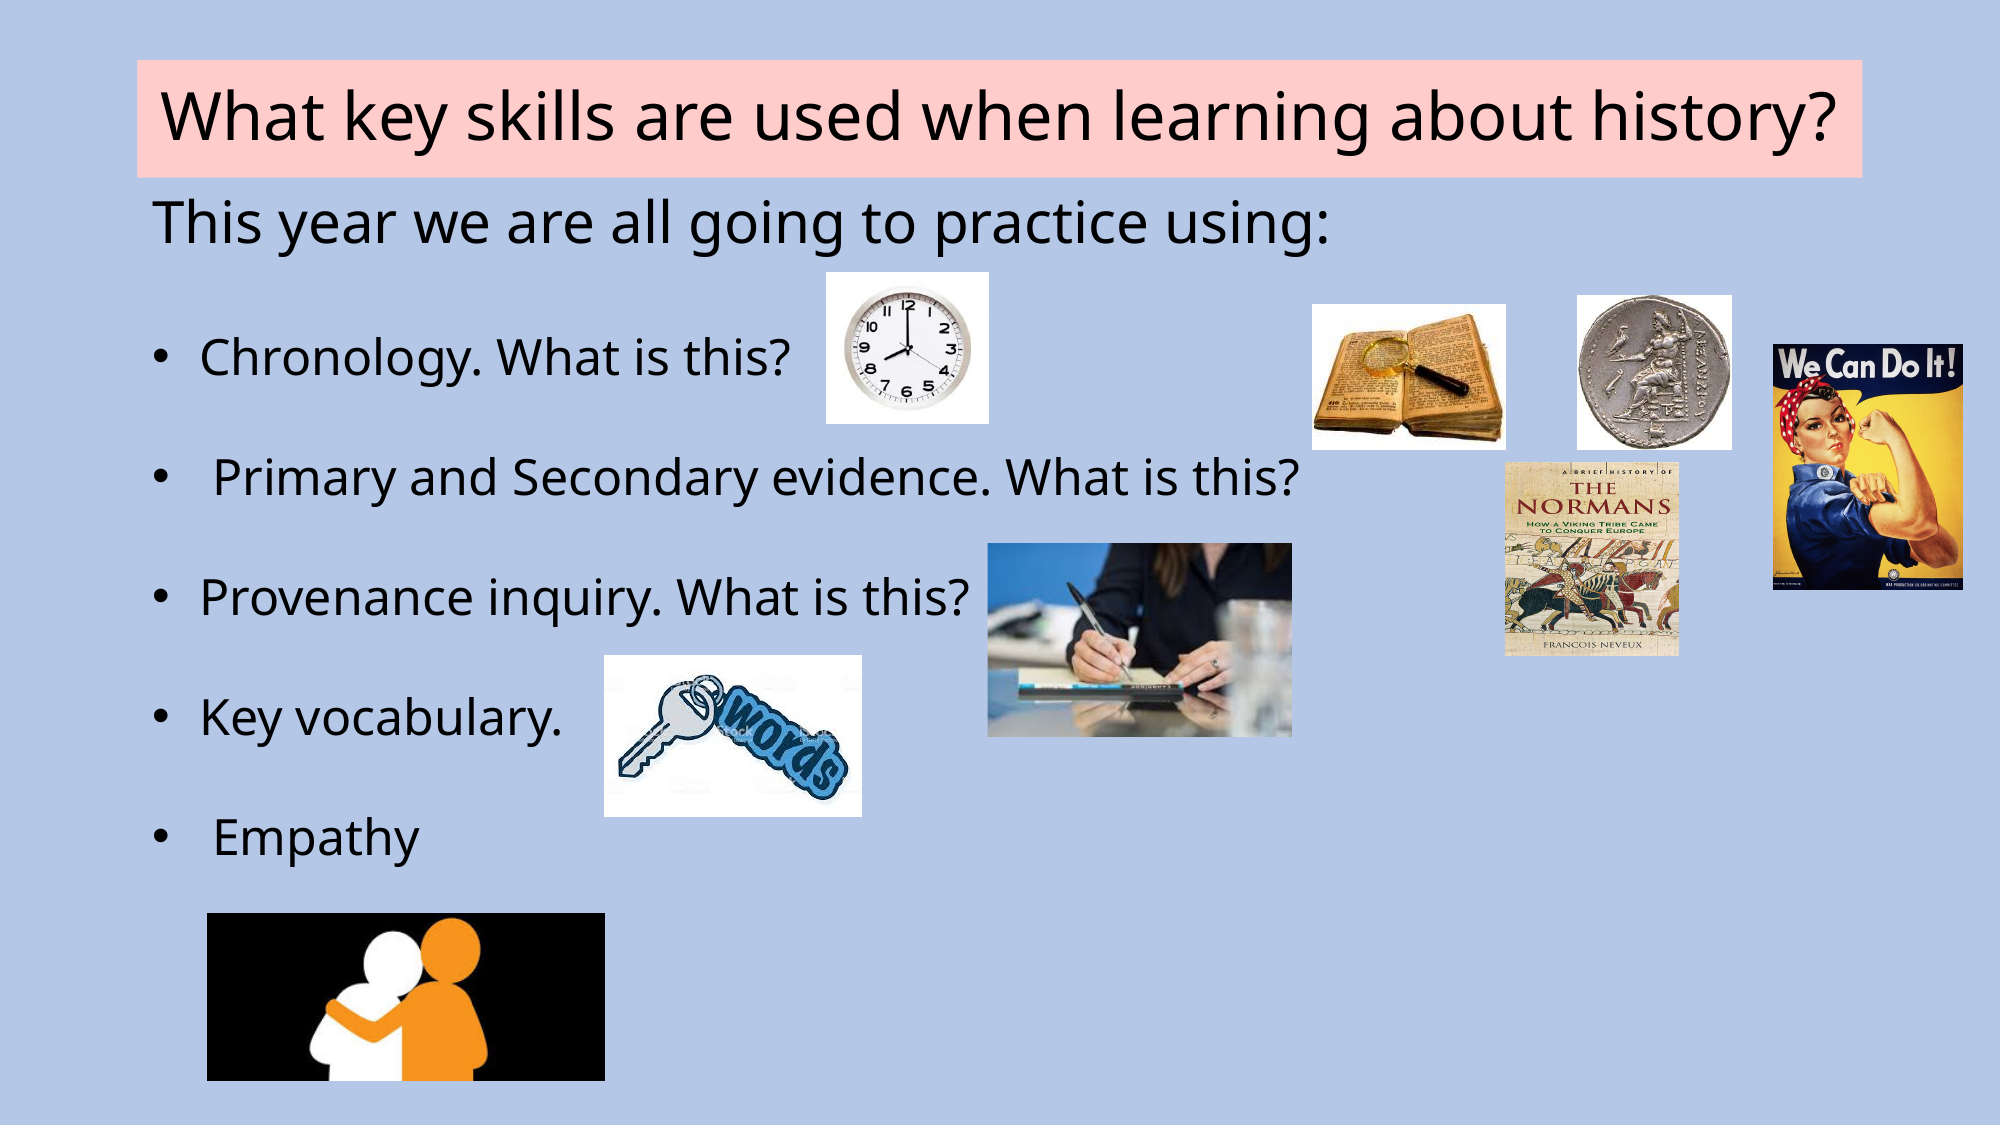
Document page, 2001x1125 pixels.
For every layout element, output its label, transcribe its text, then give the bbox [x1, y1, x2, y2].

picture [207, 913, 605, 1082]
text_box This year we are all going to practice using: Chronology. What is this? Primary and Secondary evidence. What is this? Provenance inquiry. What is this? Key vocabulary. Empathy [137, 177, 1906, 873]
picture [604, 655, 863, 818]
picture [1772, 343, 1963, 590]
picture [1505, 462, 1679, 656]
picture [1577, 295, 1732, 450]
text_box What key skills are used when learning about history? [137, 59, 1863, 177]
picture [987, 543, 1292, 737]
picture [826, 272, 989, 424]
picture [1312, 304, 1506, 450]
